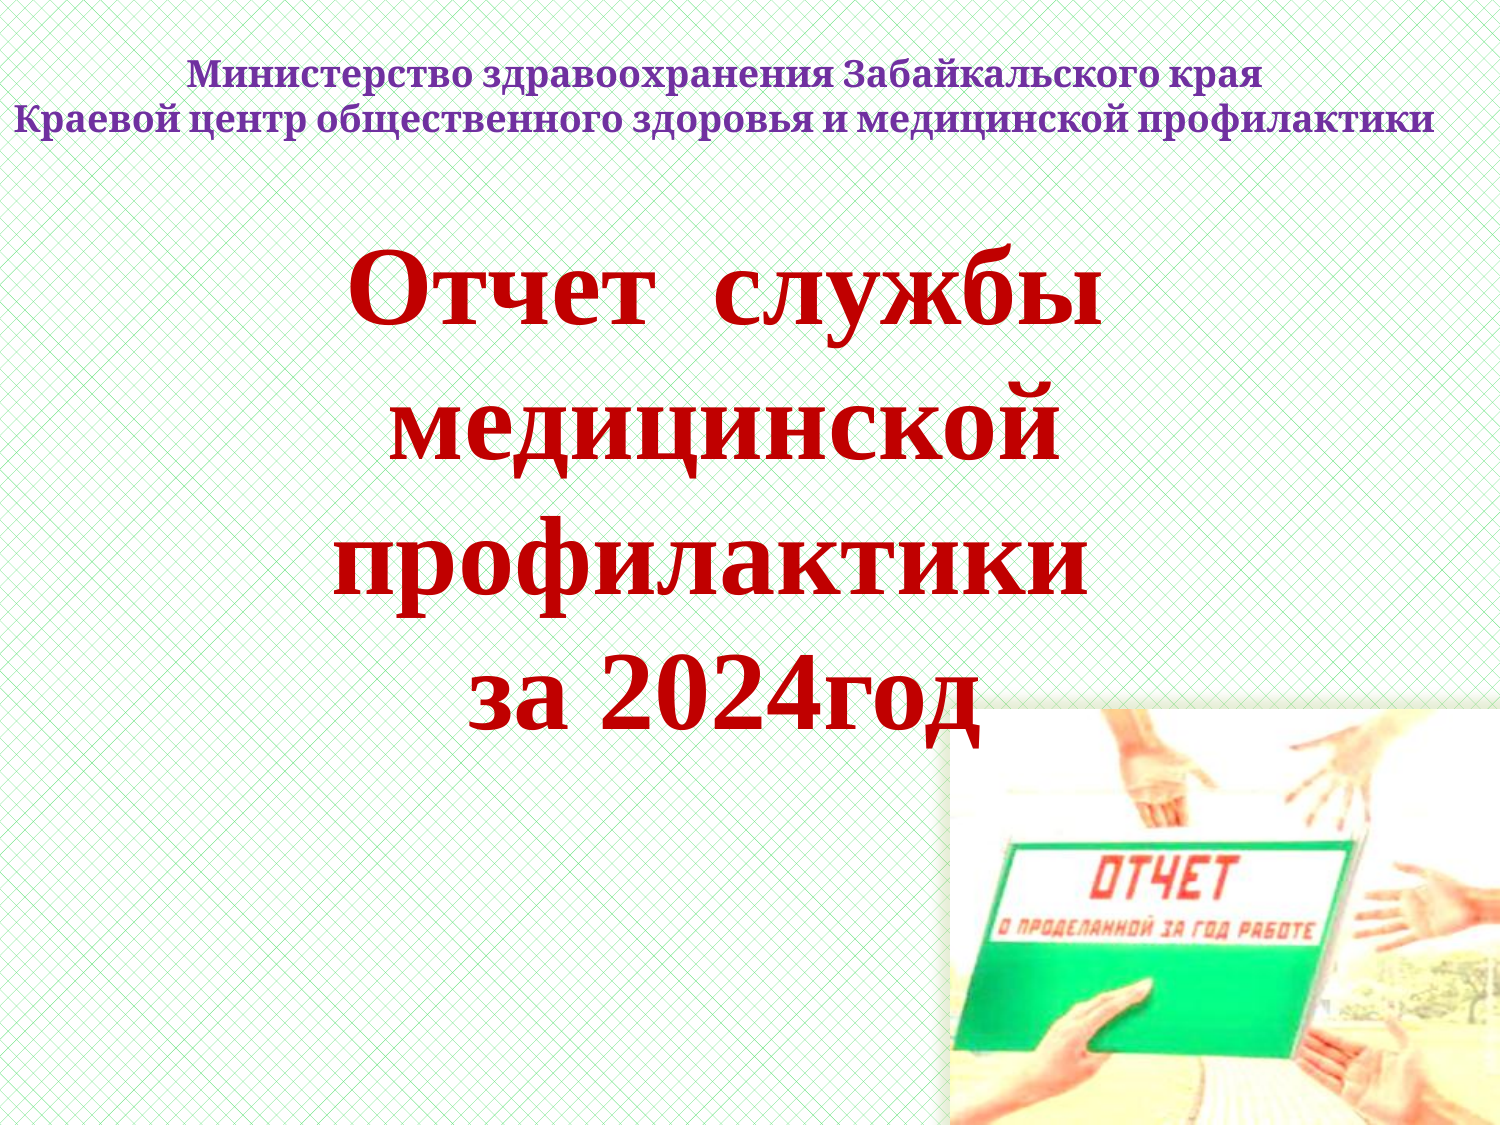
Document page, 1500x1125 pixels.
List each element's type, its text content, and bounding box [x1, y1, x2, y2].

text_box Министерство здравоохранения Забайкальского края Краевой центр общественного здоровья и медицинской профилактики [0, 42, 1452, 193]
title Отчет службы медицинской профилактики за 2024год [87, 361, 1363, 603]
picture [950, 709, 1500, 1125]
